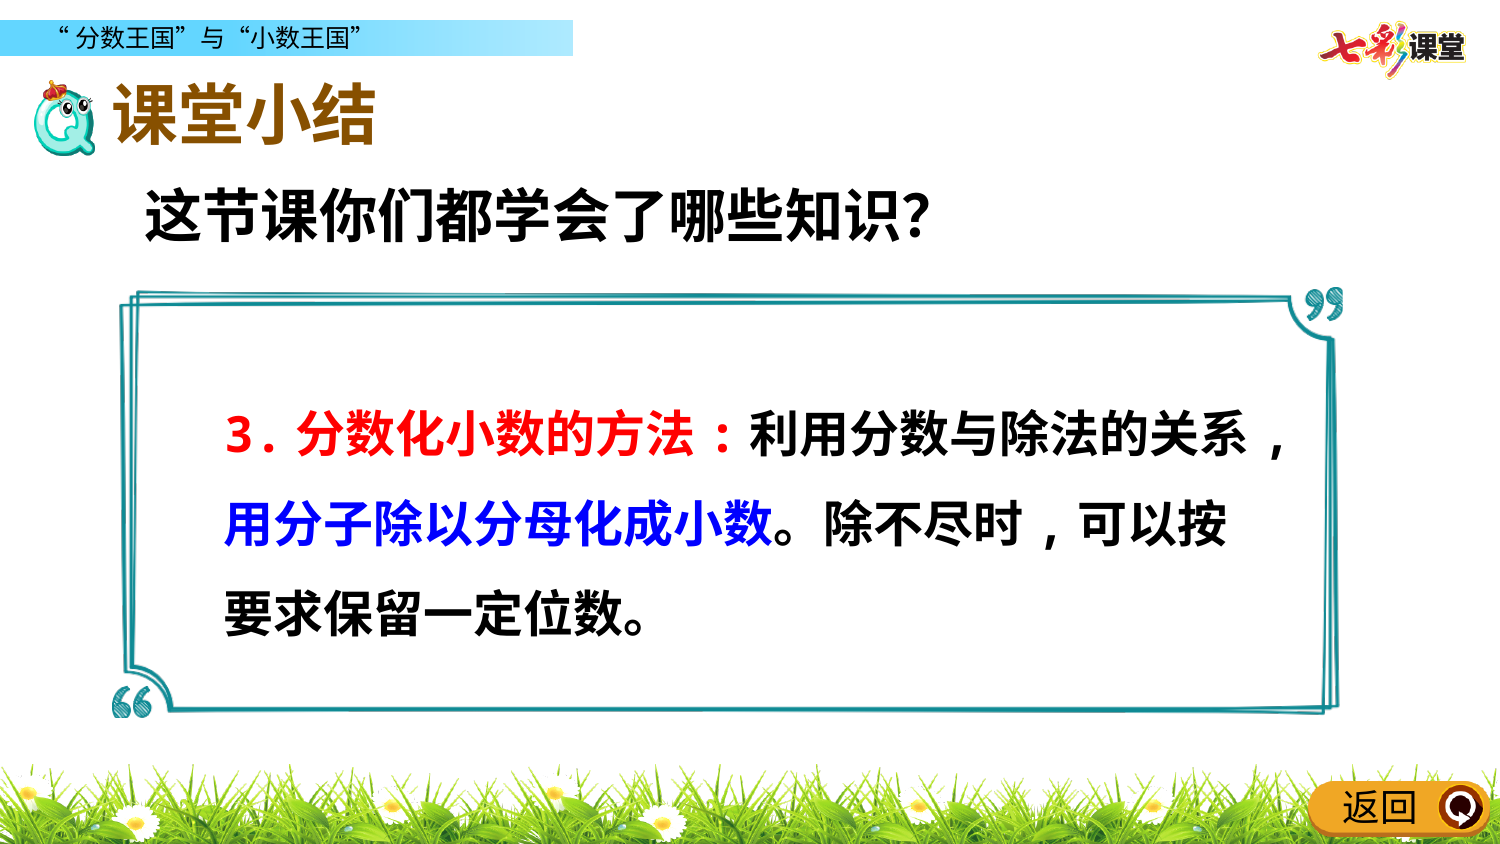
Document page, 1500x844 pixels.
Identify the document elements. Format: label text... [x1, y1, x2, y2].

picture [111, 287, 1343, 718]
picture [0, 764, 1500, 844]
text_box 这节课你们都学会了哪些知识？ [133, 173, 972, 255]
picture [34, 80, 96, 156]
picture [1316, 20, 1468, 80]
text_box 课堂小结 [100, 67, 404, 159]
